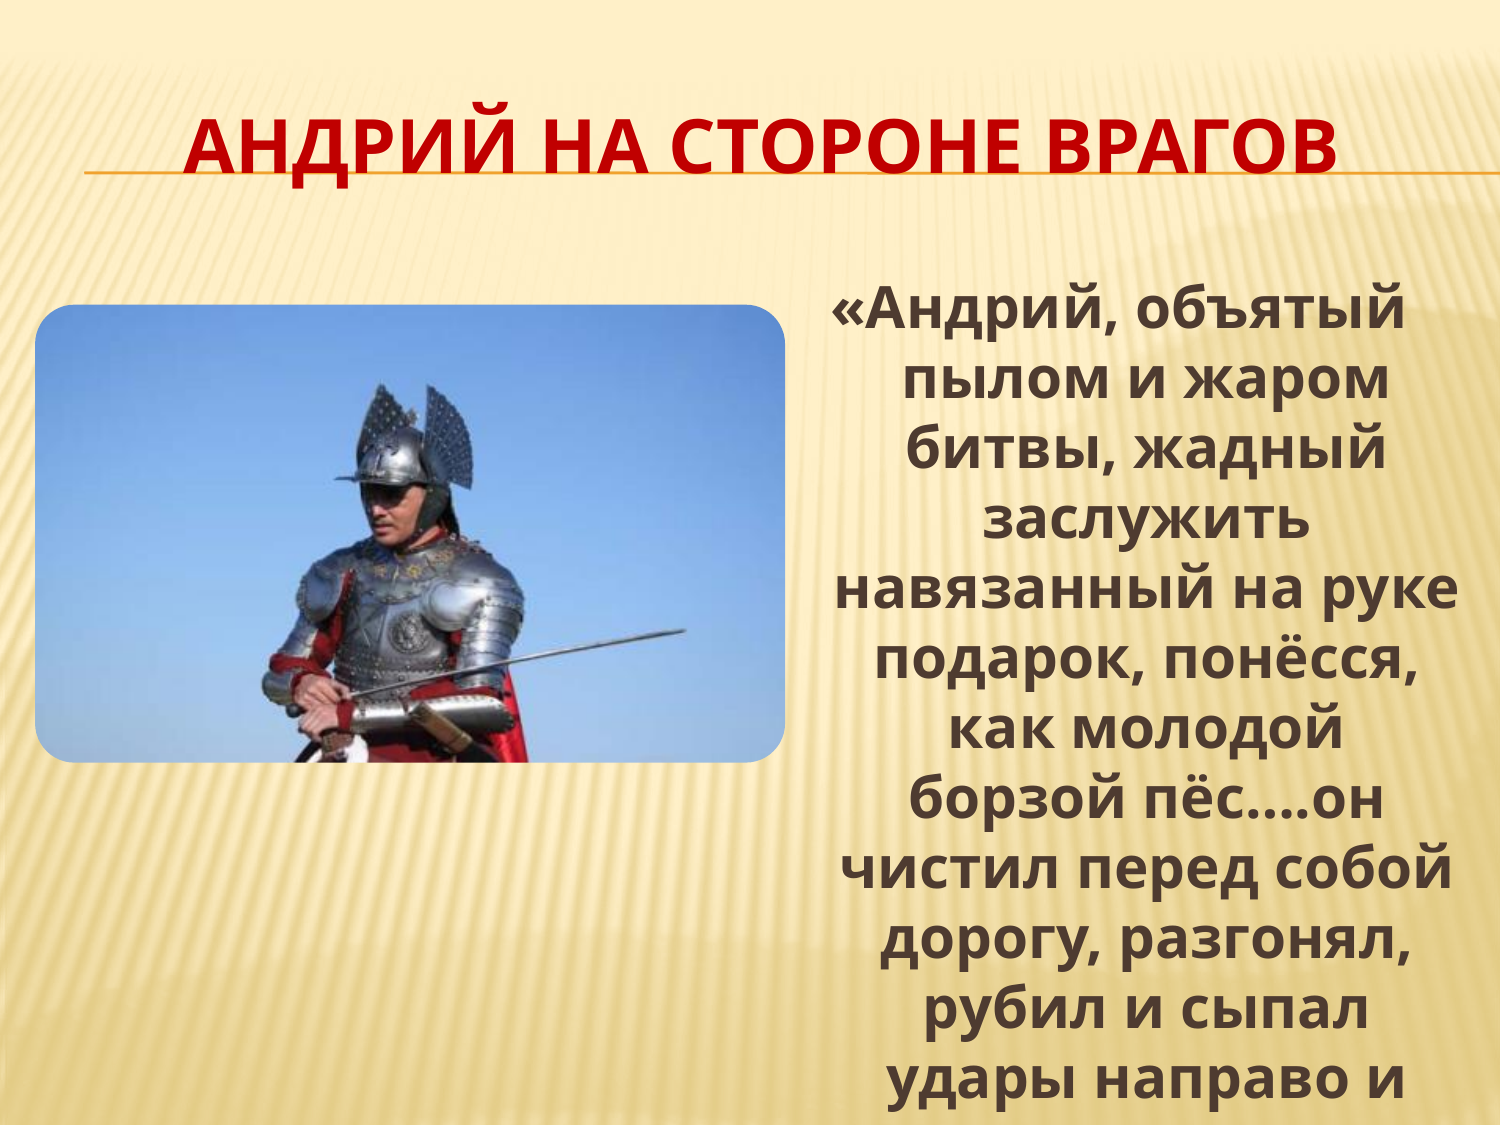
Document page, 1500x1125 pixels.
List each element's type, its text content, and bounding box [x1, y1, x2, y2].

list «Андрий, объятый пылом и жаром битвы, жадный заслужить навязанный на руке подарок, понёсся, как молодой борзой пёс….он чистил перед собой дорогу, разгонял, рубил и сыпал удары направо и налево…» [762, 262, 1476, 1038]
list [34, 304, 786, 763]
title Андрий на стороне врагов [49, 75, 1475, 213]
